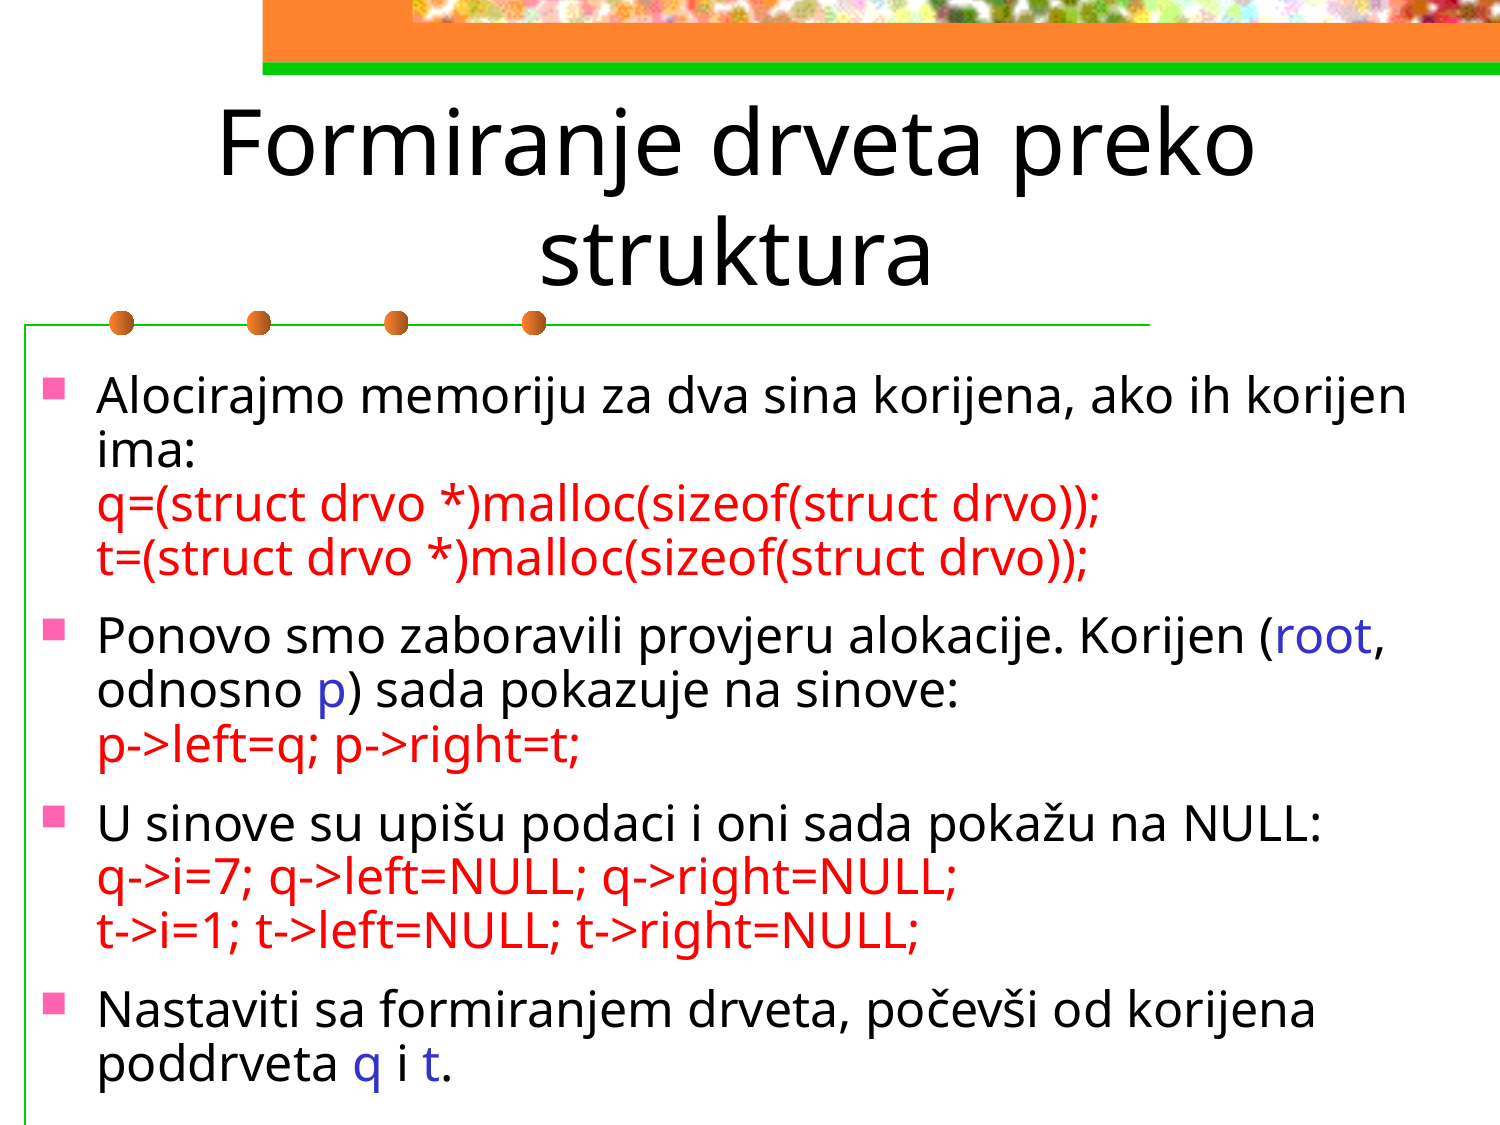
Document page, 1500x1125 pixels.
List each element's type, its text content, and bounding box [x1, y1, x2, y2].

list Alocirajmo memoriju za dva sina korijena, ako ih korijen ima: q=(struct drvo *)malloc(sizeof(struct drvo)); t=(struct drvo *)malloc(sizeof(struct drvo)); Ponovo smo zaboravili provjeru alokacije. Korijen (root, odnosno p) sada pokazuje na sinove: p->left=q; p->right=t; U sinove su upišu podaci i oni sada pokažu na NULL: q->i=7; q->left=NULL; q->right=NULL; t->i=1; t->left=NULL; t->right=NULL; Nastaviti sa formiranjem drveta, počevši od korijena poddrveta q i t. [24, 362, 1488, 1063]
title Formiranje drveta preko struktura [0, 99, 1475, 288]
picture [412, 0, 1500, 23]
